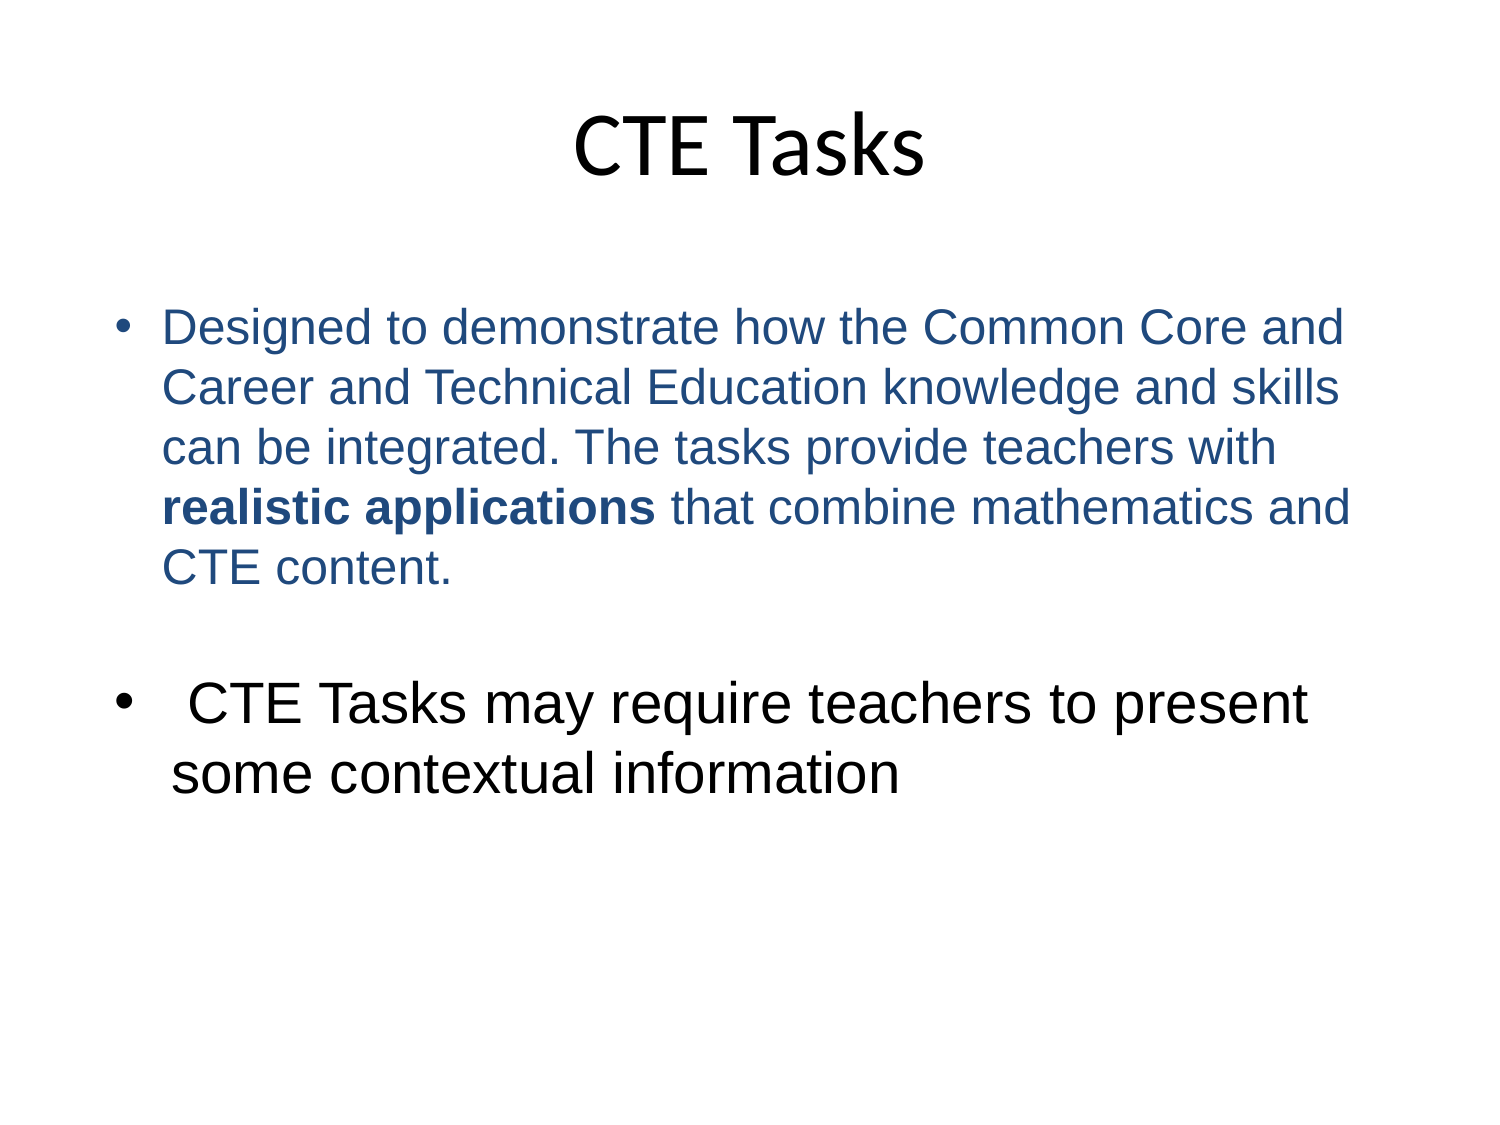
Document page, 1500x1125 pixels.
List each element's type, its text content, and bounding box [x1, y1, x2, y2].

title CTE Tasks [75, 45, 1425, 233]
text_box Designed to demonstrate how the Common Core and Career and Technical Education knowledge and skills can be integrated. The tasks provide teachers with realistic applications that combine mathematics and CTE content. CTE Tasks may require teachers to present some contextual information [99, 287, 1388, 813]
